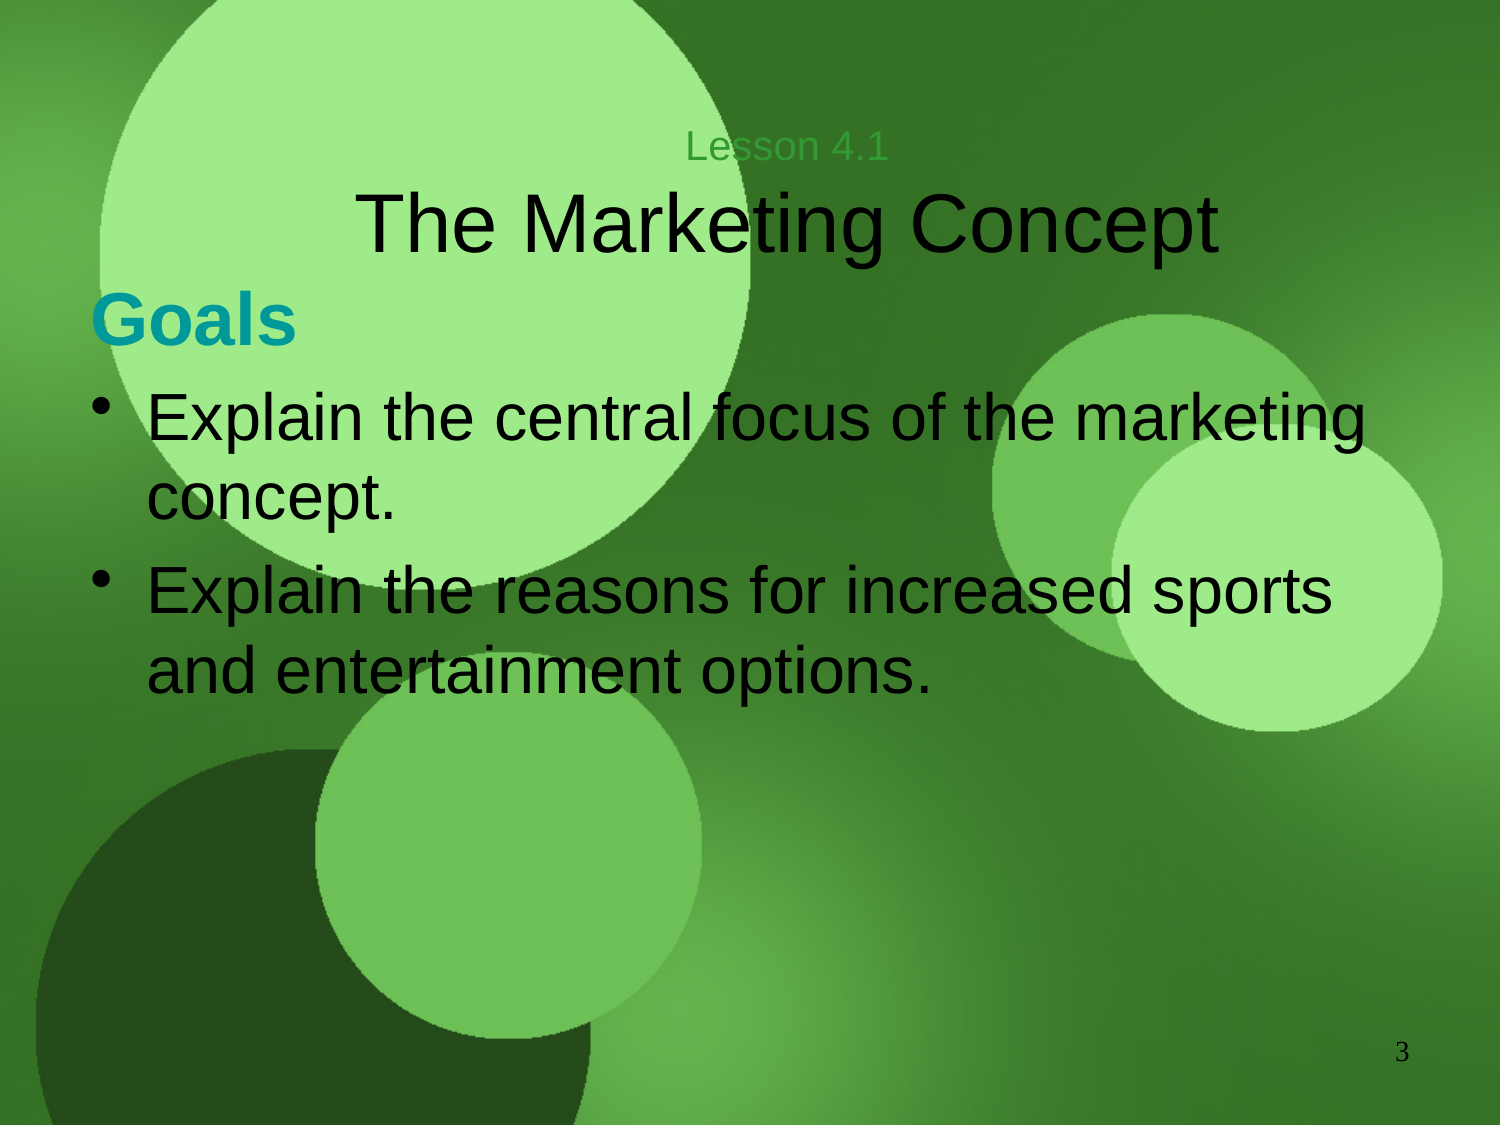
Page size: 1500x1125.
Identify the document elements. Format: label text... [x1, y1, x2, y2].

list Goals Explain the central focus of the marketing concept. Explain the reasons for increased sports and entertainment options. [74, 262, 1426, 1006]
picture [0, 0, 1500, 1125]
slide_number 3 [1074, 1024, 1426, 1103]
title Lesson 4.1 The Marketing Concept [112, 99, 1463, 288]
